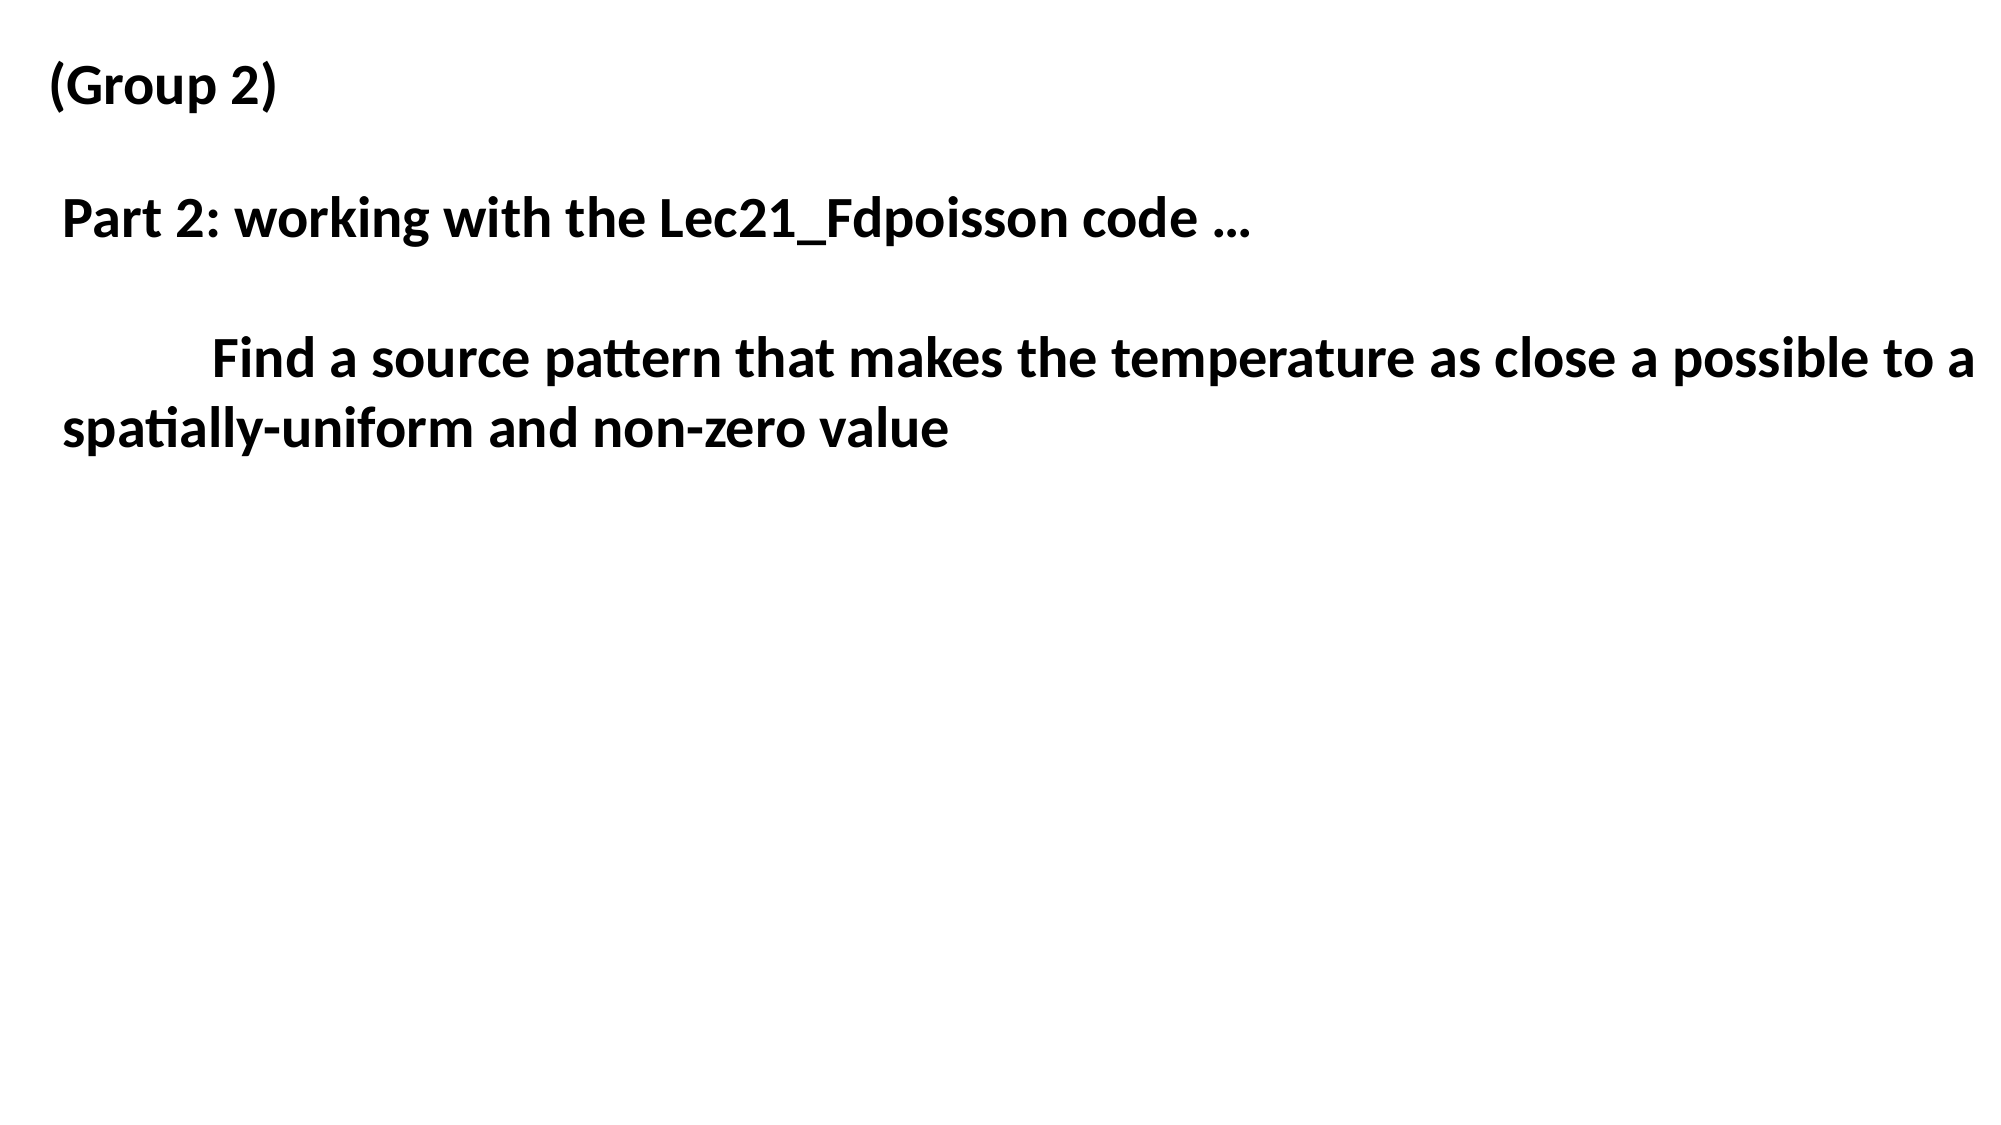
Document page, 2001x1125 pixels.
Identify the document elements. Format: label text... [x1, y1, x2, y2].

text_box (Group 2) [33, 39, 1805, 194]
text_box Part 2: working with the Lec21_Fdpoisson code … Find a source pattern that makes the temperature as close a possible to a spatially-uniform and non-zero value [48, 171, 2000, 467]
